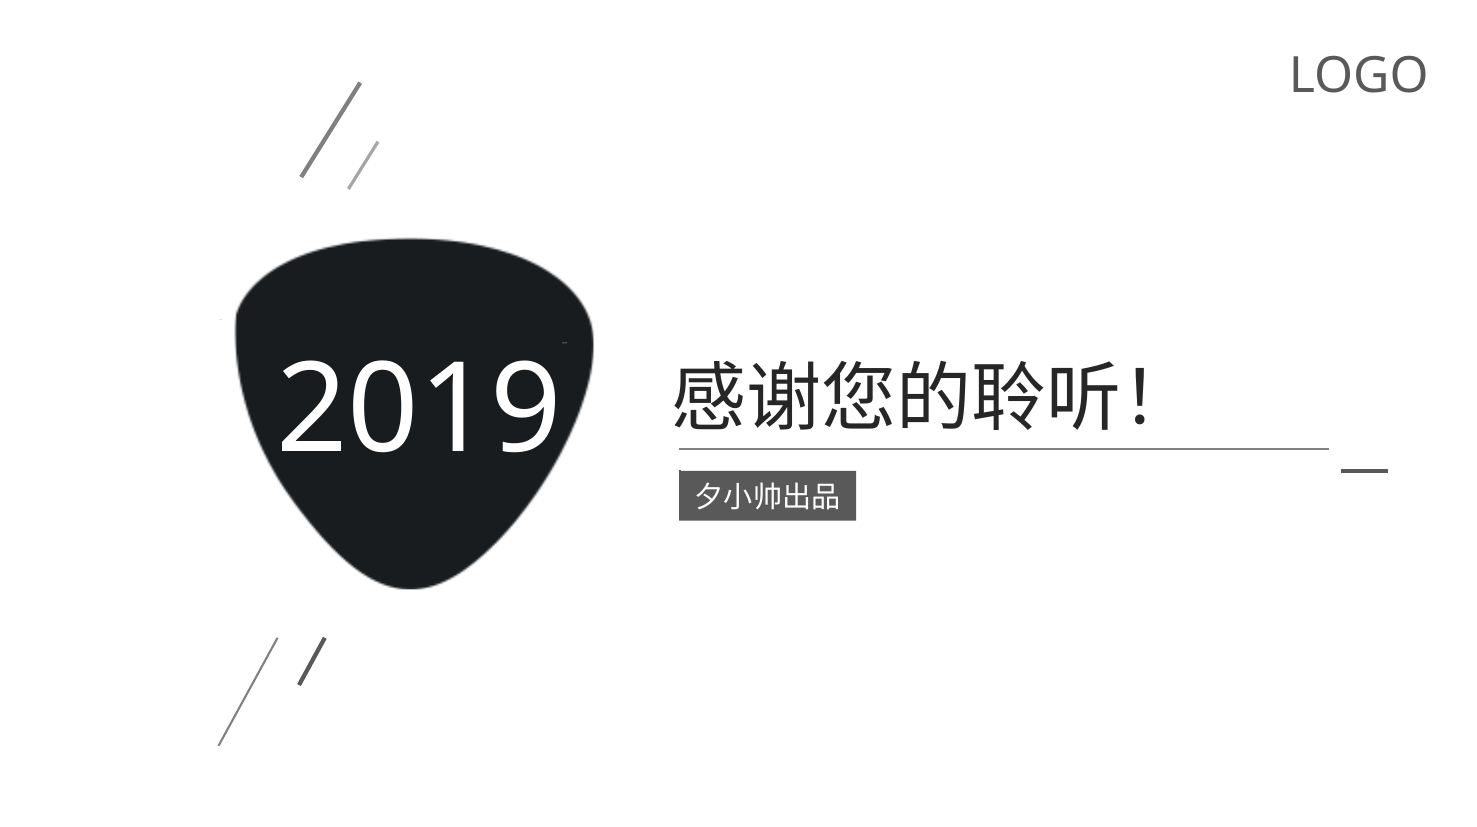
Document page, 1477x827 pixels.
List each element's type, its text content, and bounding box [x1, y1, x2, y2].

text_box 夕小帅出品 [679, 470, 857, 521]
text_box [218, 637, 278, 747]
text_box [300, 82, 361, 178]
picture [182, 200, 645, 614]
text_box 感谢您的聆听！ [649, 342, 1307, 448]
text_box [298, 637, 326, 686]
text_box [348, 141, 379, 190]
text_box LOGO [1256, 35, 1461, 111]
